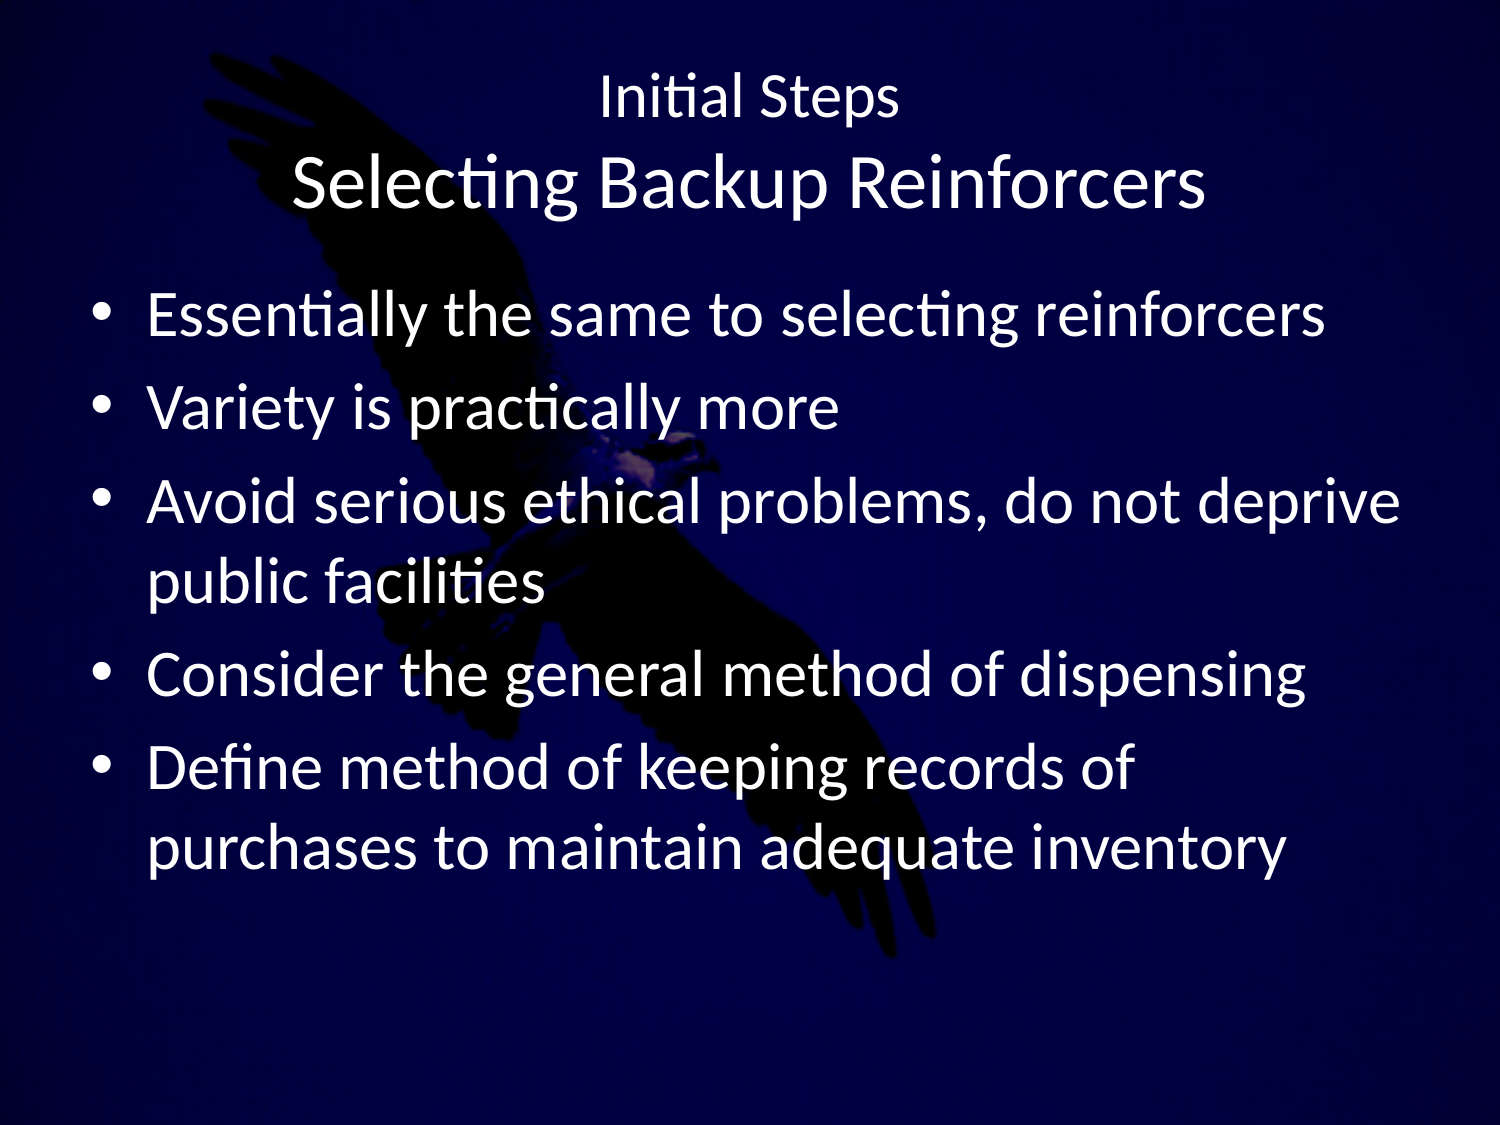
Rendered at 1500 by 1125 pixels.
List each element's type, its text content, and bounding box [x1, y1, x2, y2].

list Essentially the same to selecting reinforcers Variety is practically more Avoid serious ethical problems, do not deprive public facilities Consider the general method of dispensing Define method of keeping records of purchases to maintain adequate inventory [75, 262, 1425, 1005]
title Initial Steps Selecting Backup Reinforcers [75, 45, 1425, 233]
picture [0, 0, 1500, 1125]
